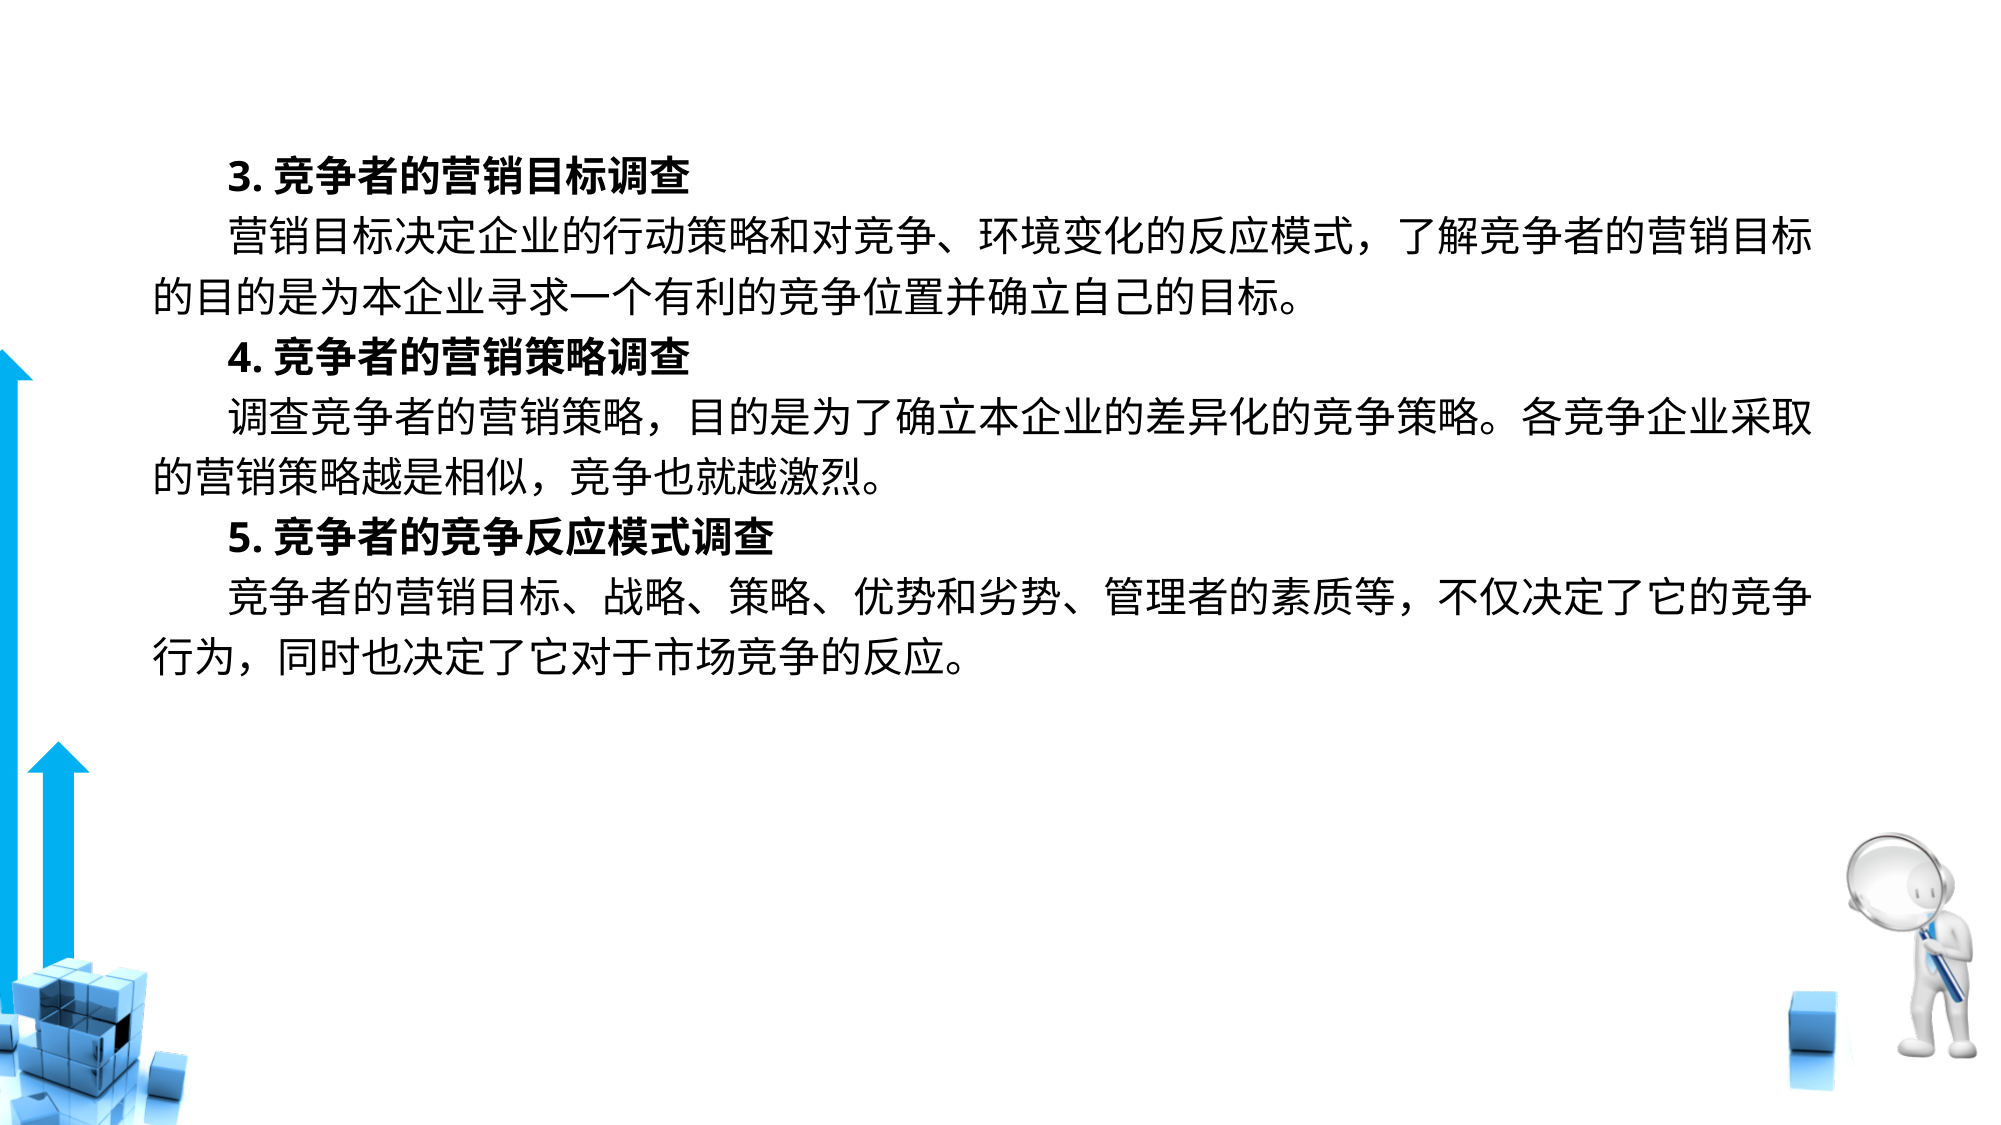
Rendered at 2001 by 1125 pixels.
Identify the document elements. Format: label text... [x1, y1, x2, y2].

title 3.竞争者的营销目标调查 营销目标决定企业的行动策略和对竞争、环境变化的反应模式，了解竞争者的营销目标的目的是为本企业寻求一个有利的竞争位置并确立自己的目标。 4.竞争者的营销策略调查 调查竞争者的营销策略，目的是为了确立本企业的差异化的竞争策略。各竞争企业采取的营销策略越是相似，竞争也就越激烈。 5.竞争者的竞争反应模式调查 竞争者的营销目标、战略、策略、优势和劣势、管理者的素质等，不仅决定了它的竞争行为，同时也决定了它对于市场竞争的反应。 [137, 132, 1863, 1003]
picture [1750, 832, 1994, 1102]
picture [0, 948, 193, 1125]
